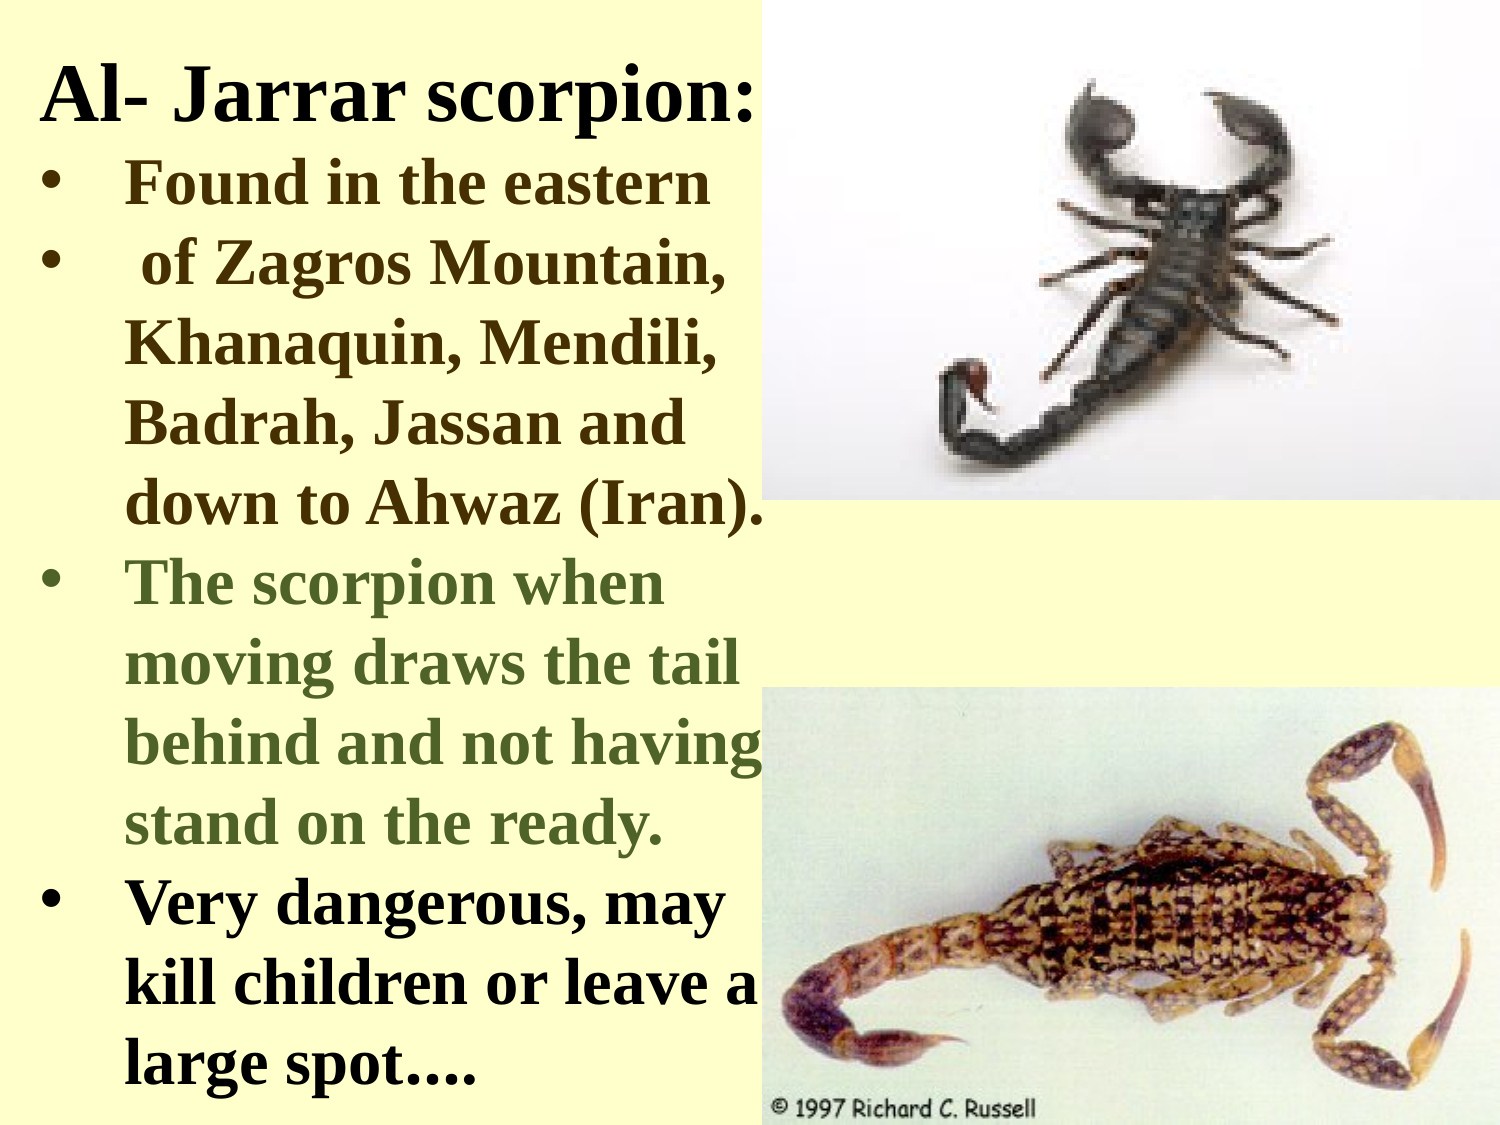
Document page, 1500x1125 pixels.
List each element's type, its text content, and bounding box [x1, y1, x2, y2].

picture [762, 687, 1500, 1125]
picture [762, 0, 1500, 501]
text_box Al- Jarrar scorpion: Found in the eastern of Zagros Mountain, Khanaquin, Mendili, Badrah, Jassan and down to Ahwaz (Iran). The scorpion when moving draws the tail behind and not having it stand on the ready. Very dangerous, may kill children or leave a large spot…. [24, 30, 850, 1105]
